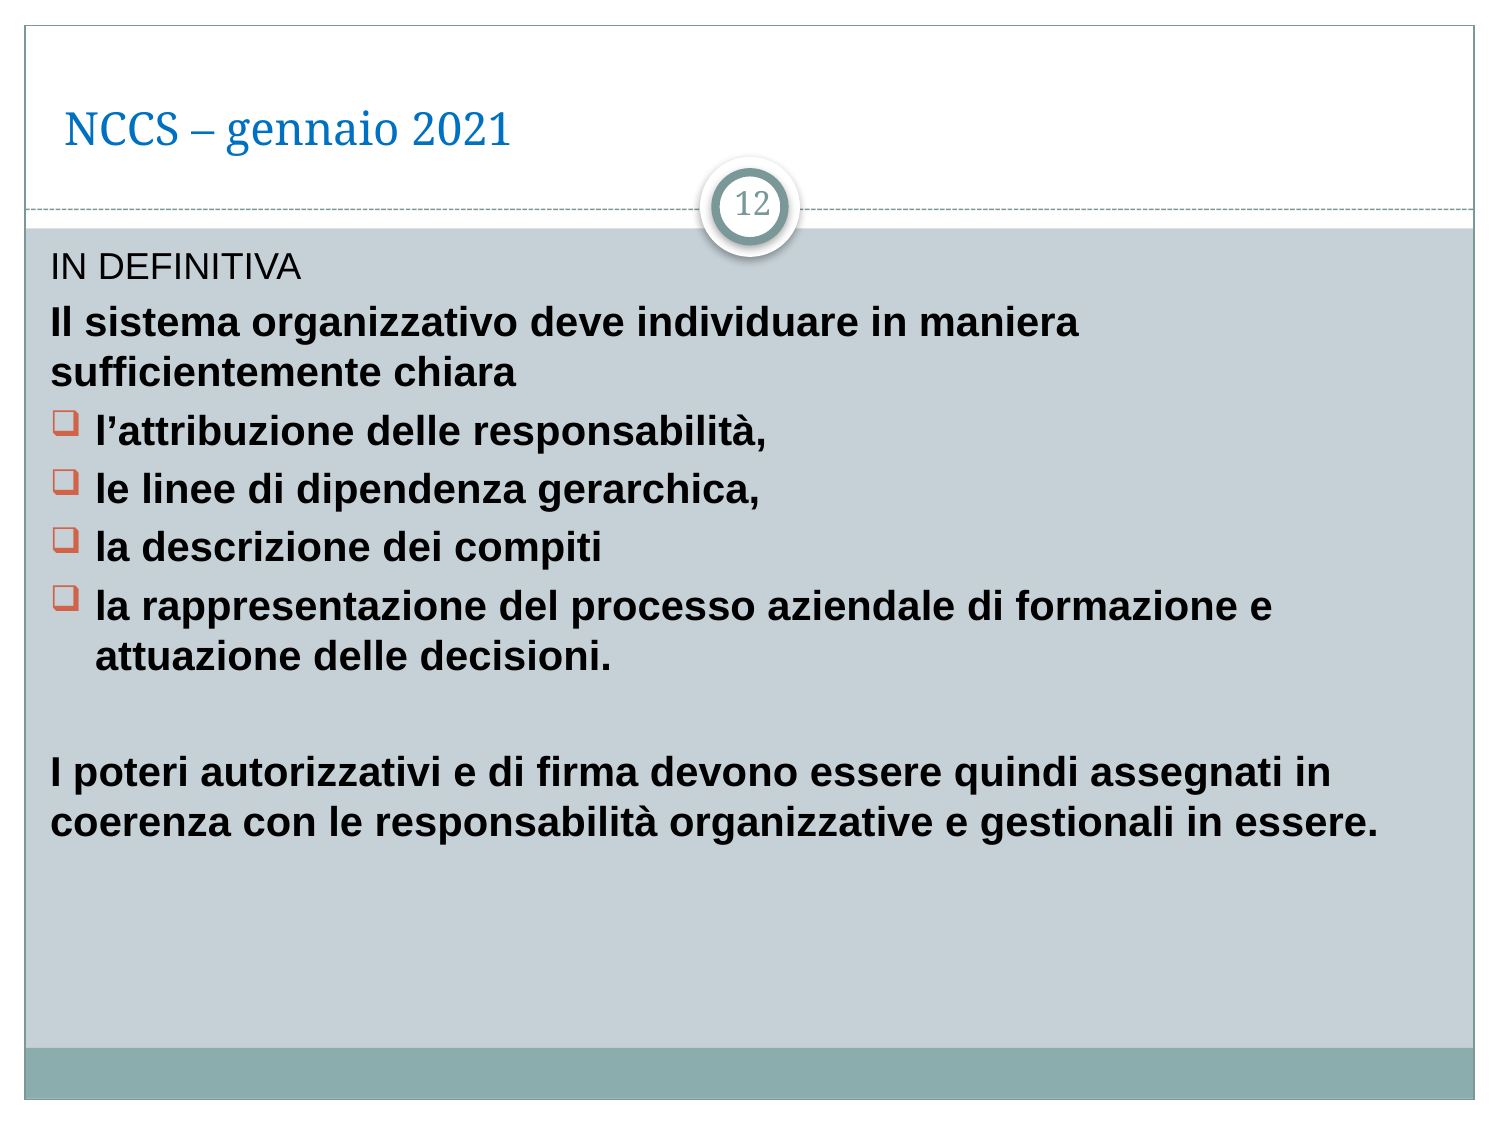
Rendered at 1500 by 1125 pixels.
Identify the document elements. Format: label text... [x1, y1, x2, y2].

title NCCS – gennaio 2021 [49, 37, 1450, 162]
slide_number 12 [715, 168, 791, 241]
list IN DEFINITIVA Il sistema organizzativo deve individuare in maniera sufficientemente chiara l’attribuzione delle responsabilità, le linee di dipendenza gerarchica, la descrizione dei compiti la rappresentazione del processo aziendale di formazione e attuazione delle decisioni. I poteri autorizzativi e di firma devono essere quindi assegnati in coerenza con le responsabilità organizzative e gestionali in essere. [35, 234, 1431, 985]
